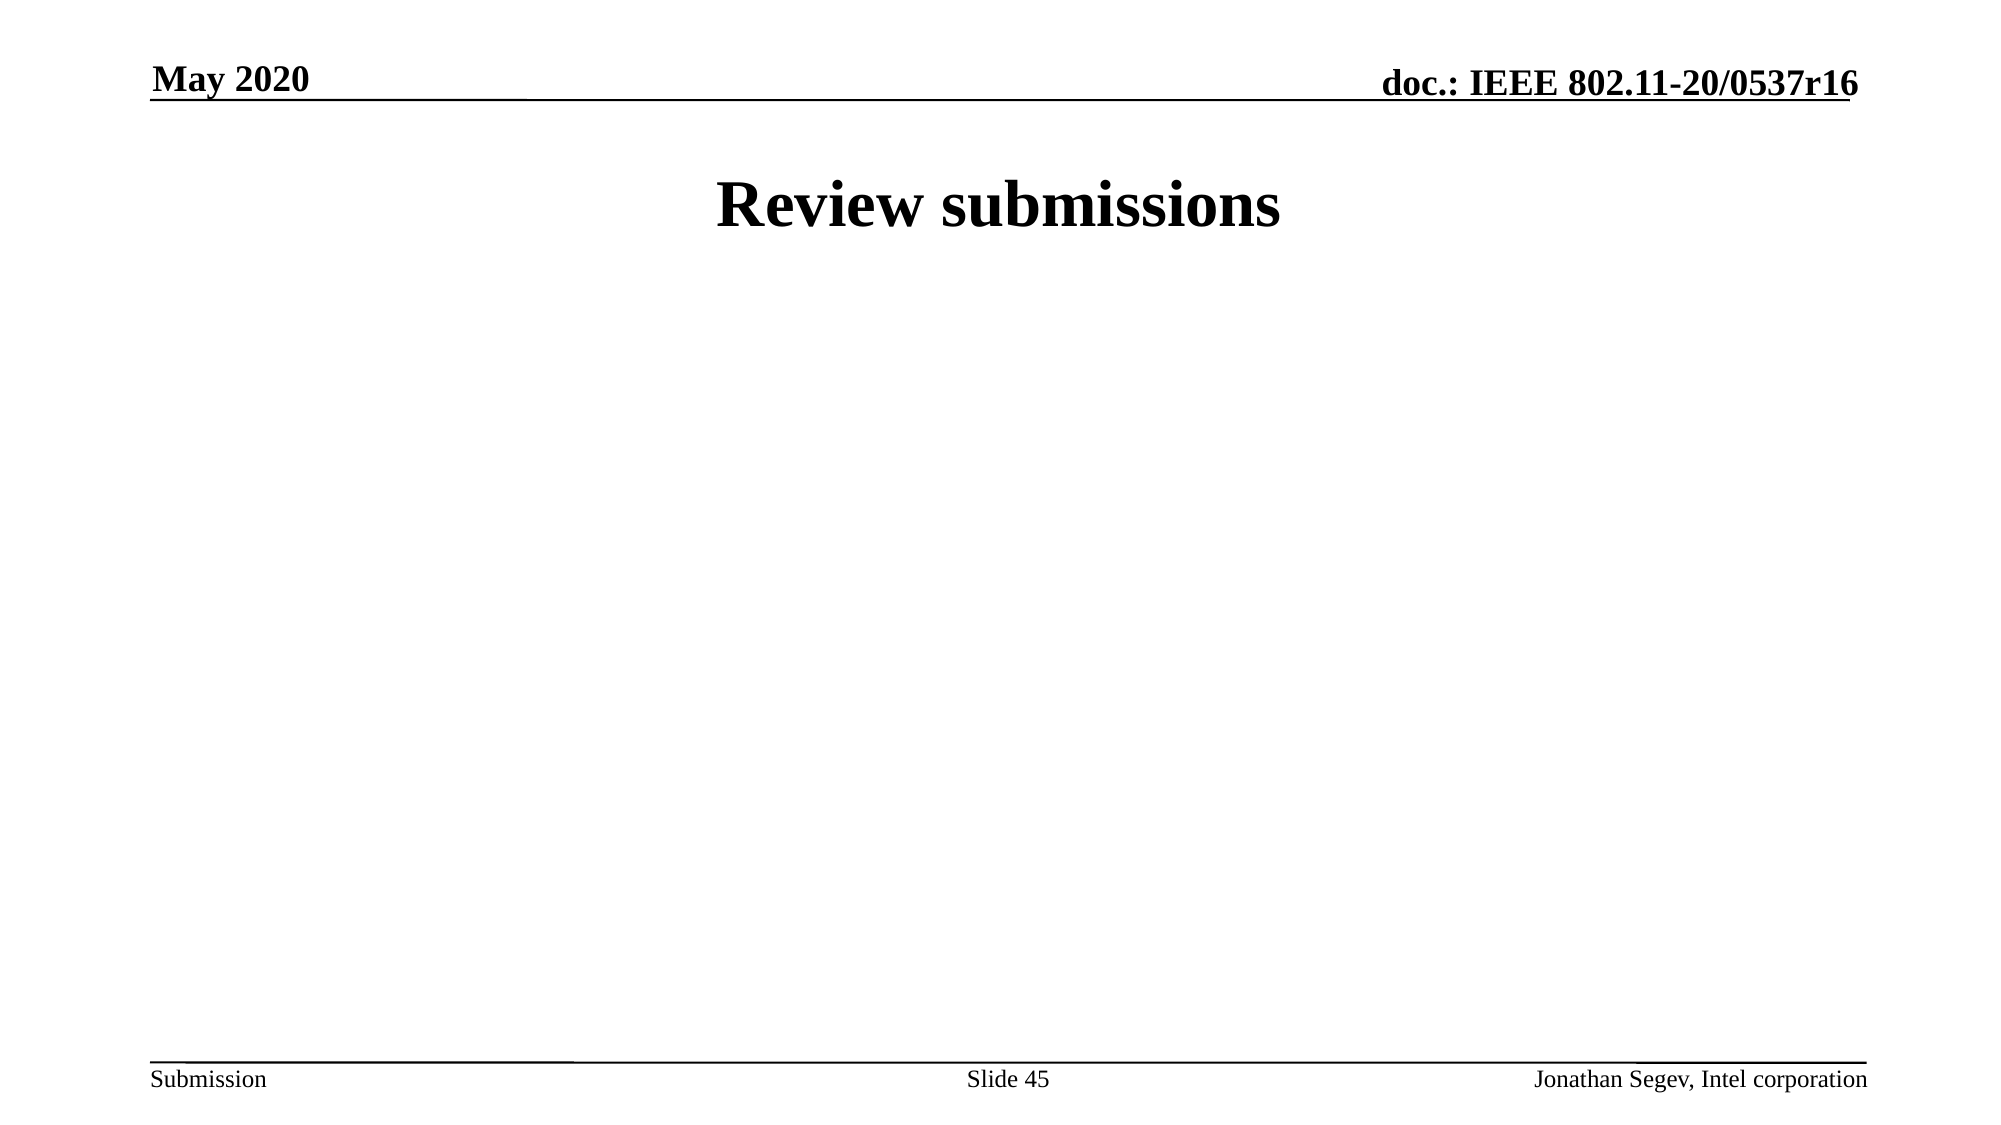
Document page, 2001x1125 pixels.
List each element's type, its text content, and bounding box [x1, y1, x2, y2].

title Review submissions [149, 112, 1850, 288]
slide_number Slide 45 [950, 1061, 1067, 1123]
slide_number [152, 54, 563, 100]
footer Jonathan Segev, Intel corporation [1171, 1061, 1869, 1093]
